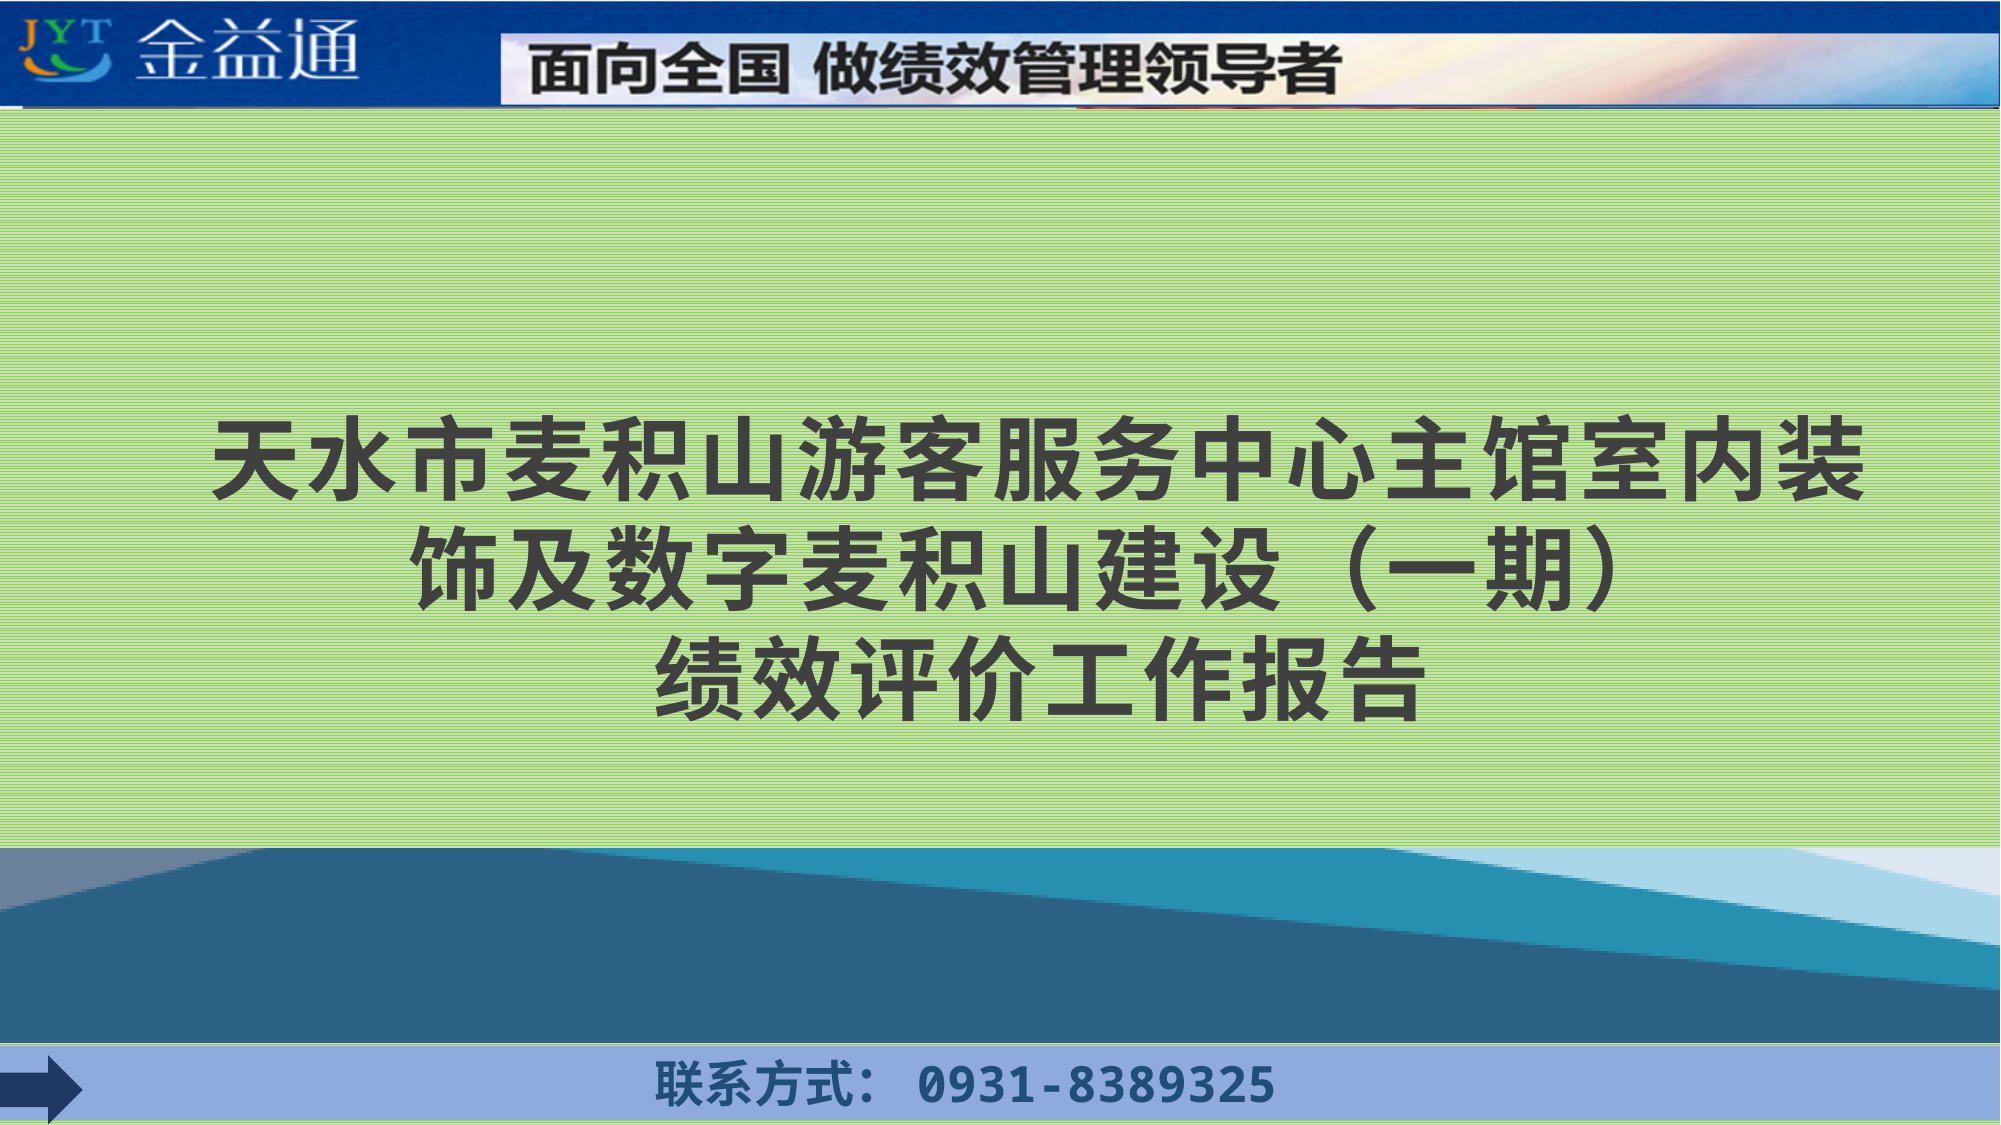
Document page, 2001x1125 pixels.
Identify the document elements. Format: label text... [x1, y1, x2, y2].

text_box 天水市麦积山游客服务中心主馆室内装饰及数字麦积山建设（一期） 绩效评价工作报告 [171, 394, 1913, 739]
text_box 联系方式：0931-8389325 [0, 1045, 2000, 1121]
picture [0, 0, 2000, 110]
text_box [0, 1055, 83, 1125]
picture [0, 848, 2000, 1043]
